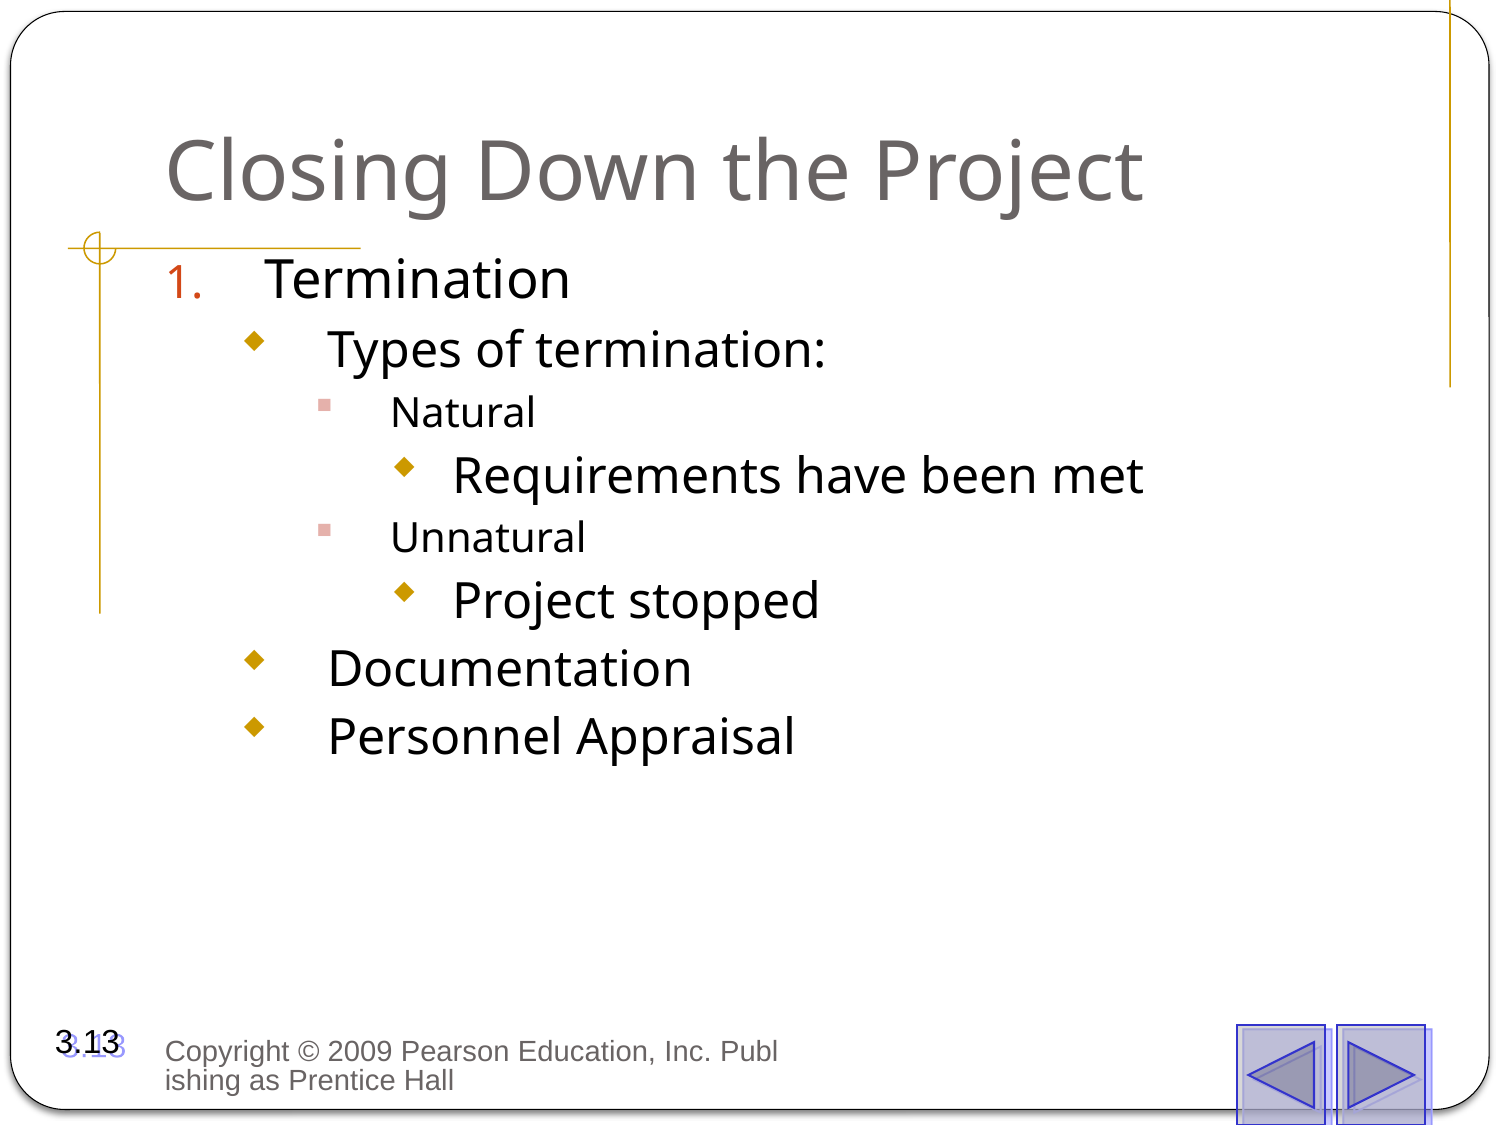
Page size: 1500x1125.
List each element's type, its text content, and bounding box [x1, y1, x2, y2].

title Closing Down the Project [150, 45, 1425, 233]
footer Copyright © 2009 Pearson Education, Inc. Publishing as Prentice Hall [150, 1012, 800, 1088]
text_box 3.13 [37, 1012, 138, 1107]
list Termination Types of termination: Natural Requirements have been met Unnatural Project stopped Documentation Personnel Appraisal [150, 237, 1425, 988]
